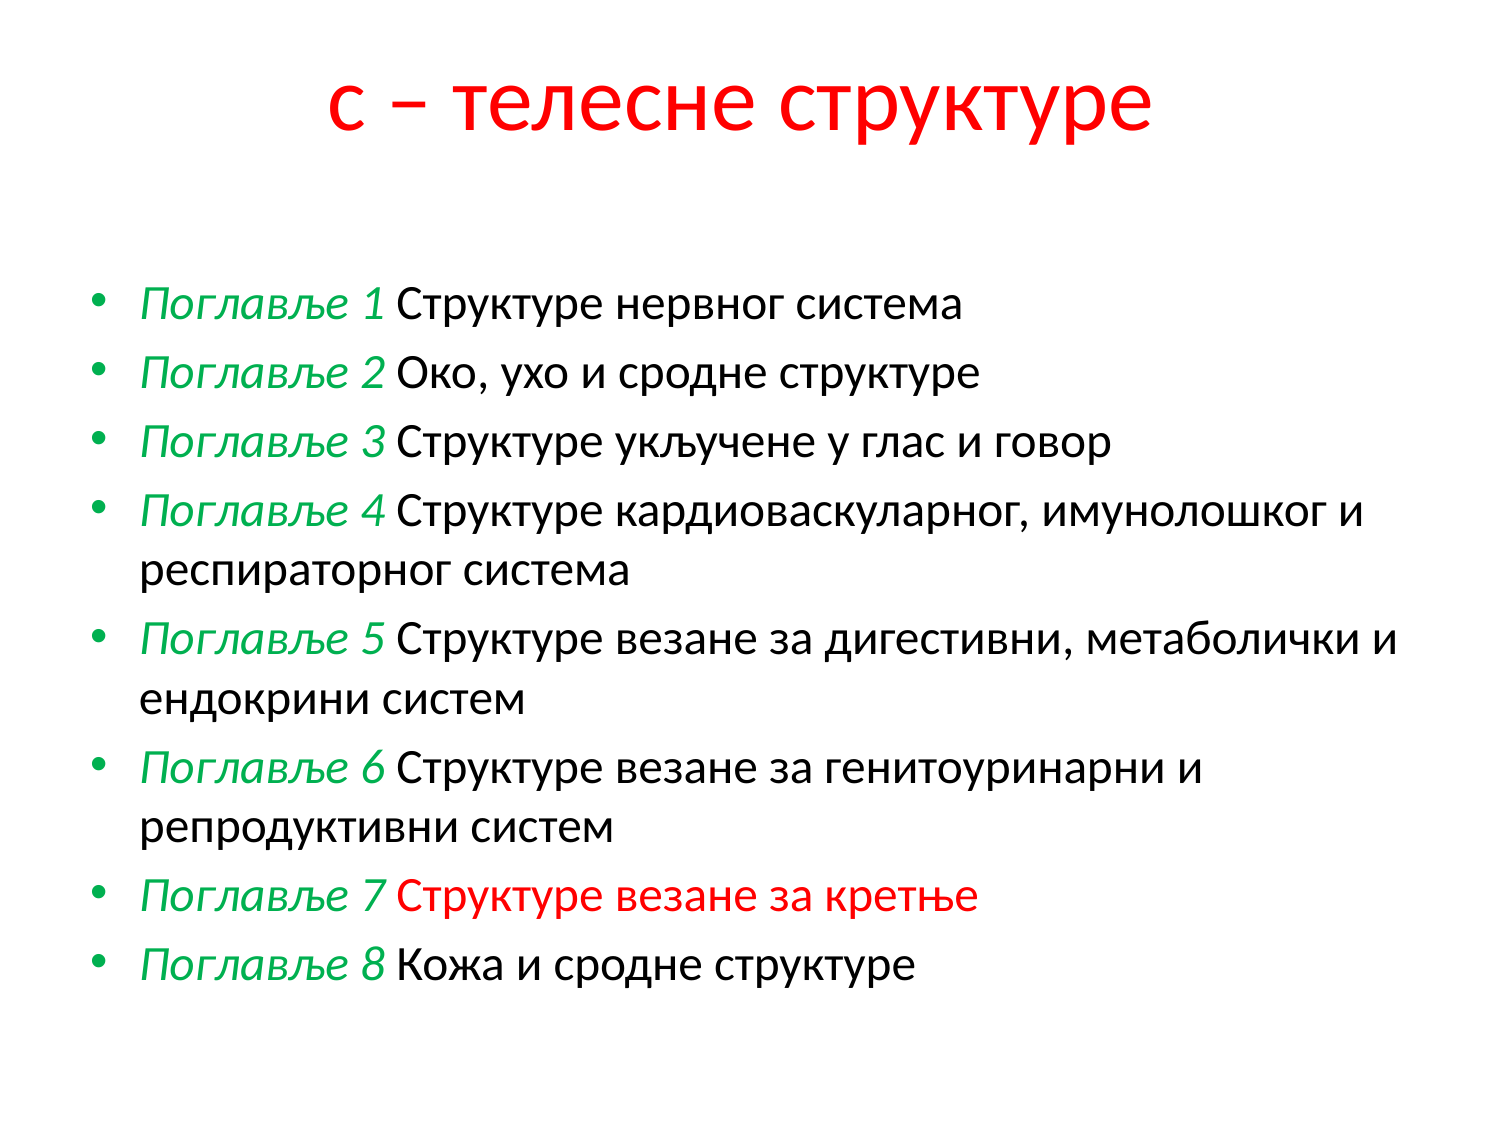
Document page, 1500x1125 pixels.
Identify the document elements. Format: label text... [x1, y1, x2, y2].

title с – телесне структуре [76, 0, 1427, 188]
list Поглавље 1 Структуре нервног система Поглавље 2 Око, ухо и сродне структуре Поглавље 3 Структуре укључене у глас и говор Поглавље 4 Структуре кардиоваскуларног, имунолошког и респираторног система Поглавље 5 Структуре везане за дигестивни, метаболички и ендокрини систем Поглавље 6 Структуре везане за генитоуринарни и репродуктивни систем Поглавље 7 Структуре везане за кретње Поглавље 8 Кожа и сродне структуре [75, 262, 1425, 1005]
